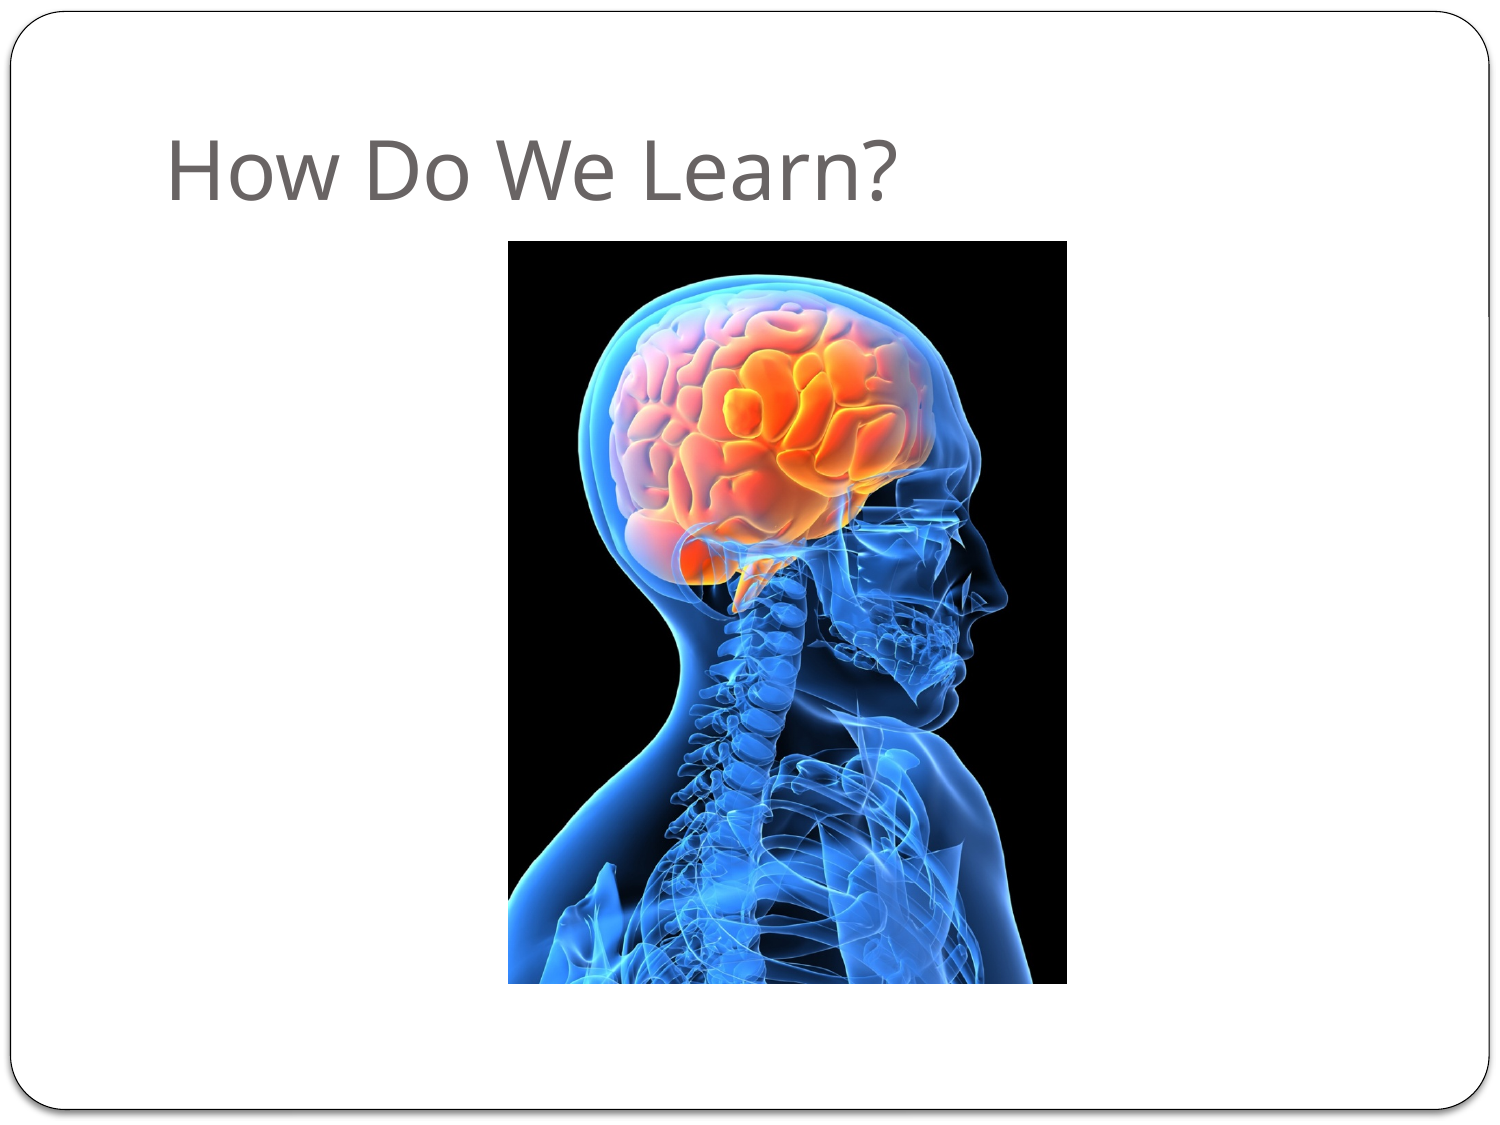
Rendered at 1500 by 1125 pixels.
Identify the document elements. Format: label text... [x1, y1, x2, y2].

title How Do We Learn? [150, 45, 1425, 233]
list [508, 240, 1067, 984]
